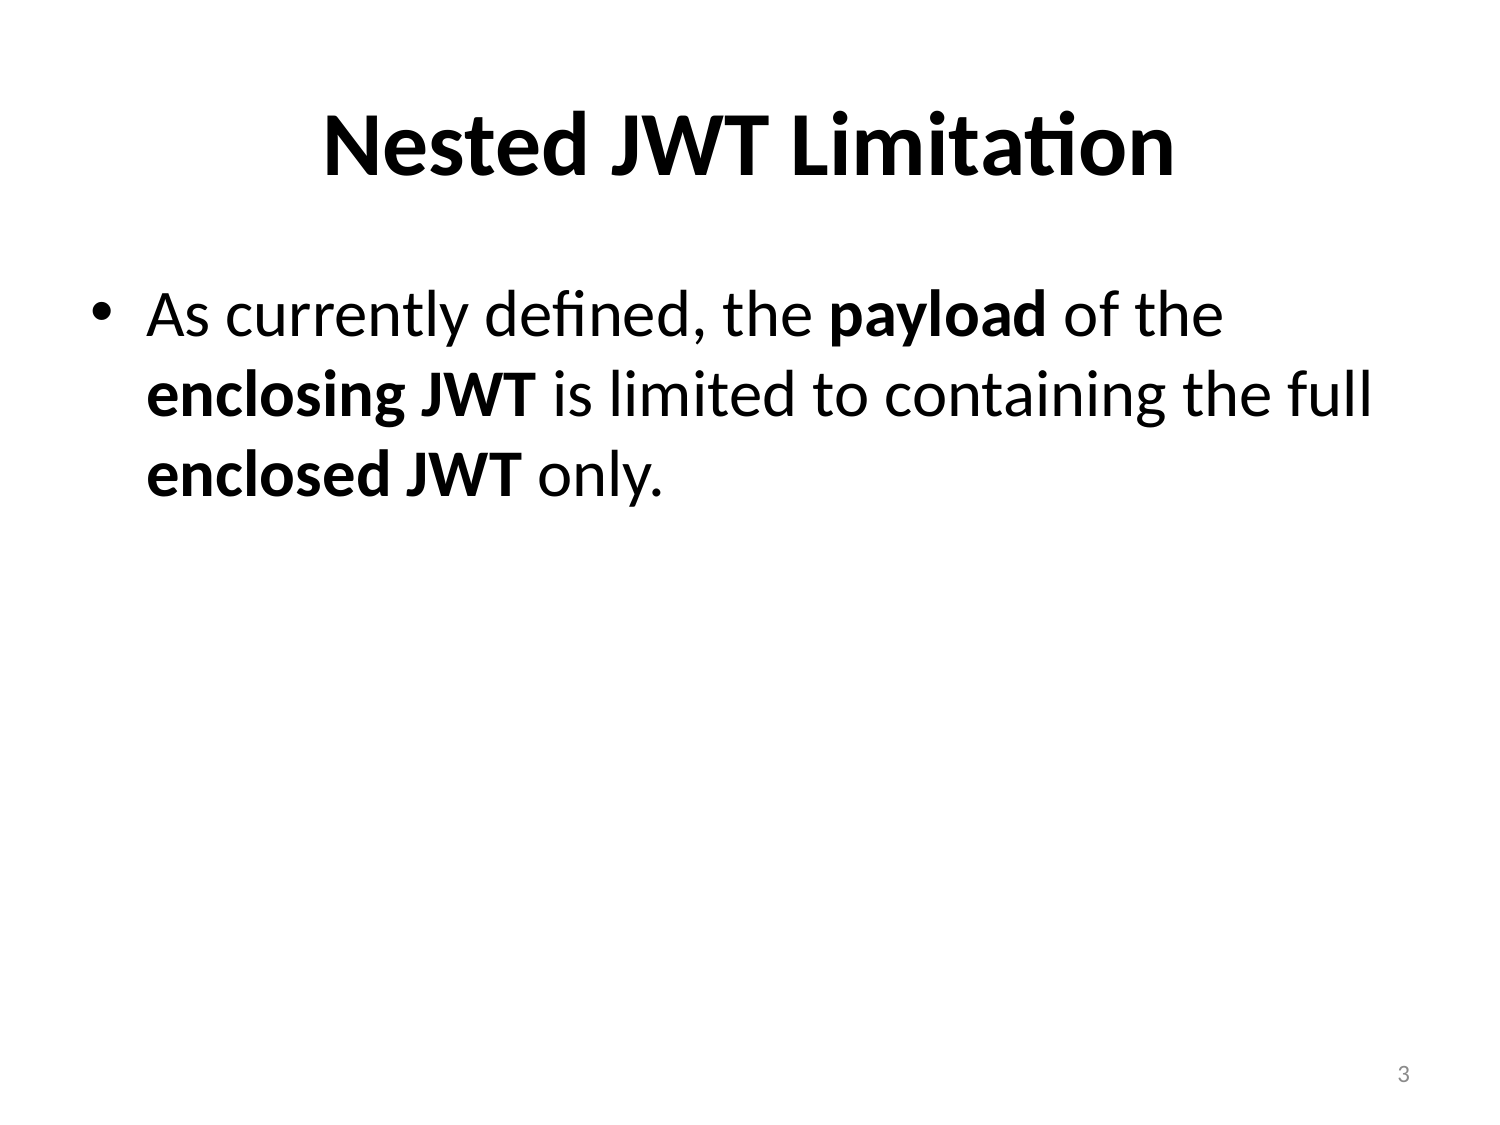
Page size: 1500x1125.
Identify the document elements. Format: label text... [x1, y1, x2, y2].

title Nested JWT Limitation [75, 45, 1425, 233]
slide_number 3 [1074, 1042, 1425, 1103]
list As currently defined, the payload of the enclosing JWT is limited to containing the full enclosed JWT only. [75, 262, 1425, 1005]
